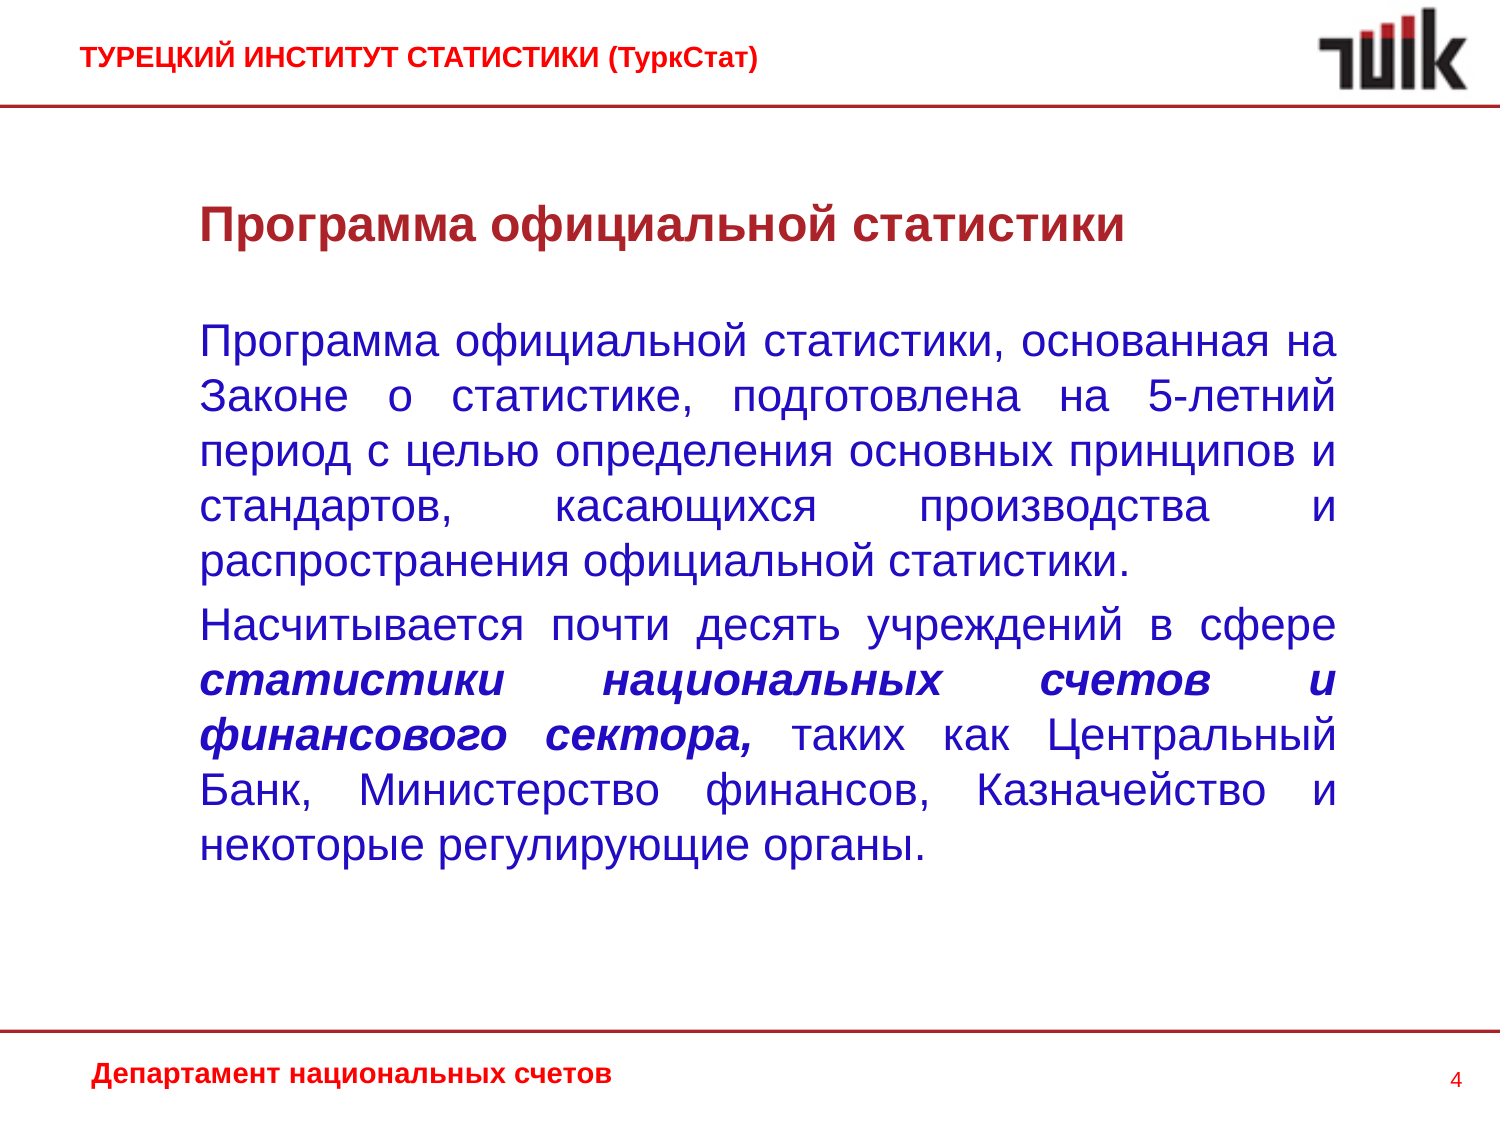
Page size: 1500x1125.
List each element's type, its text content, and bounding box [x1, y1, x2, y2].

text_box Программа официальной статистики Программа официальной статистики, основанная на Законе о статистике, подготовлена на 5-летний период с целью определения основных принципов и стандартов, касающихся производства и распространения официальной статистики. Насчитывается почти десять учреждений в сфере статистики национальных счетов и финансового сектора, таких как Центральный Банк, Министерство финансов, Казначейство и некоторые регулирующие органы. [171, 184, 1353, 929]
text_box ТУРЕЦКИЙ ИНСТИТУТ СТАТИСТИКИ (ТуркСтат) [64, 30, 1270, 81]
text_box Департамент национальных счетов [76, 1046, 892, 1097]
slide_number 4 [1423, 1058, 1490, 1125]
picture [1316, 0, 1477, 99]
